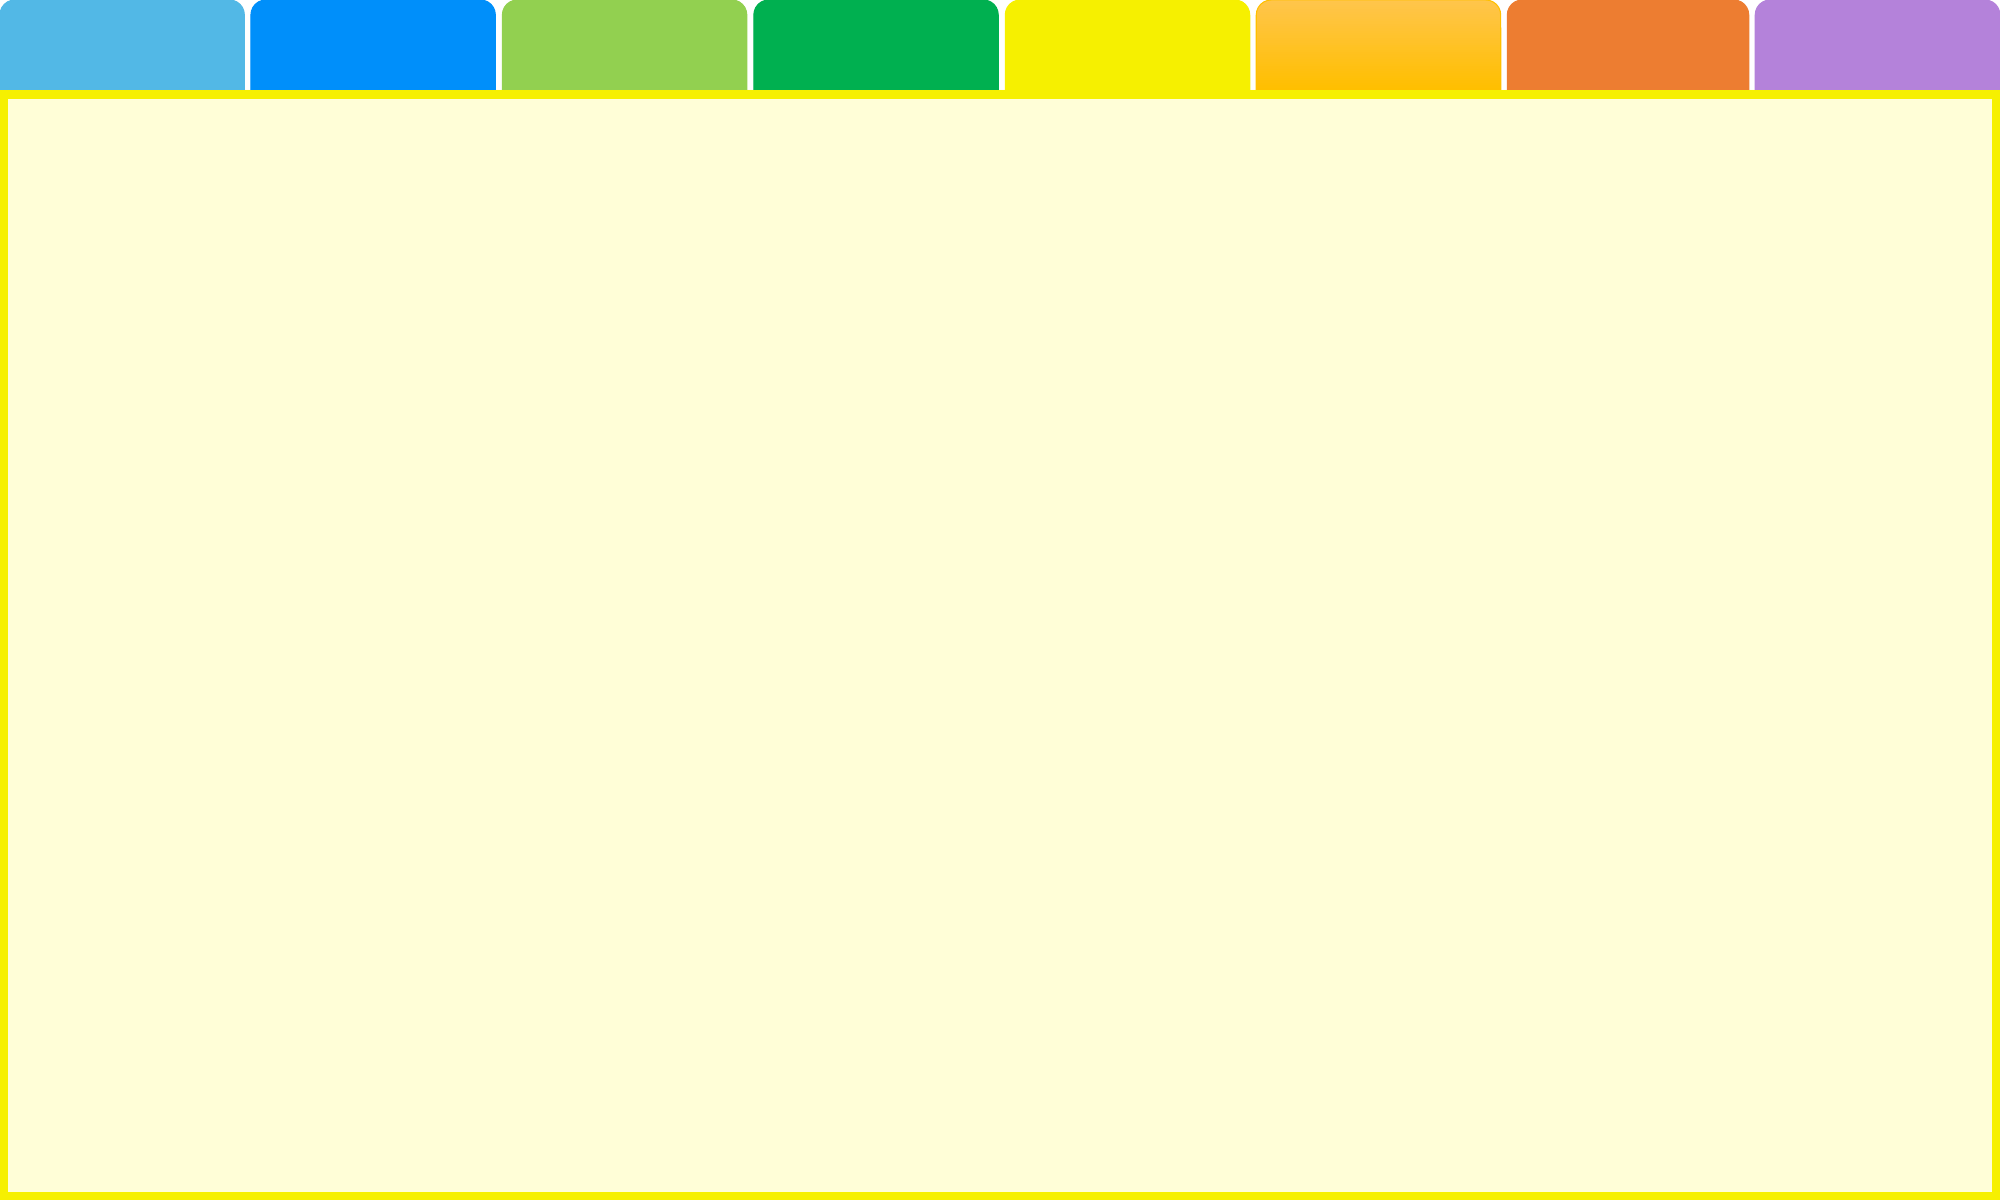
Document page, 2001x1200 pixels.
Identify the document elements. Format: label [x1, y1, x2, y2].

text_box [250, 0, 496, 91]
text_box [753, 0, 999, 91]
text_box [1255, 0, 1502, 91]
text_box [1004, 0, 1251, 91]
text_box [0, 0, 245, 91]
text_box [1754, 0, 2000, 91]
text_box [3, 94, 1997, 1197]
text_box [501, 0, 748, 91]
text_box [0, 89, 2000, 1200]
text_box [1506, 0, 1750, 91]
